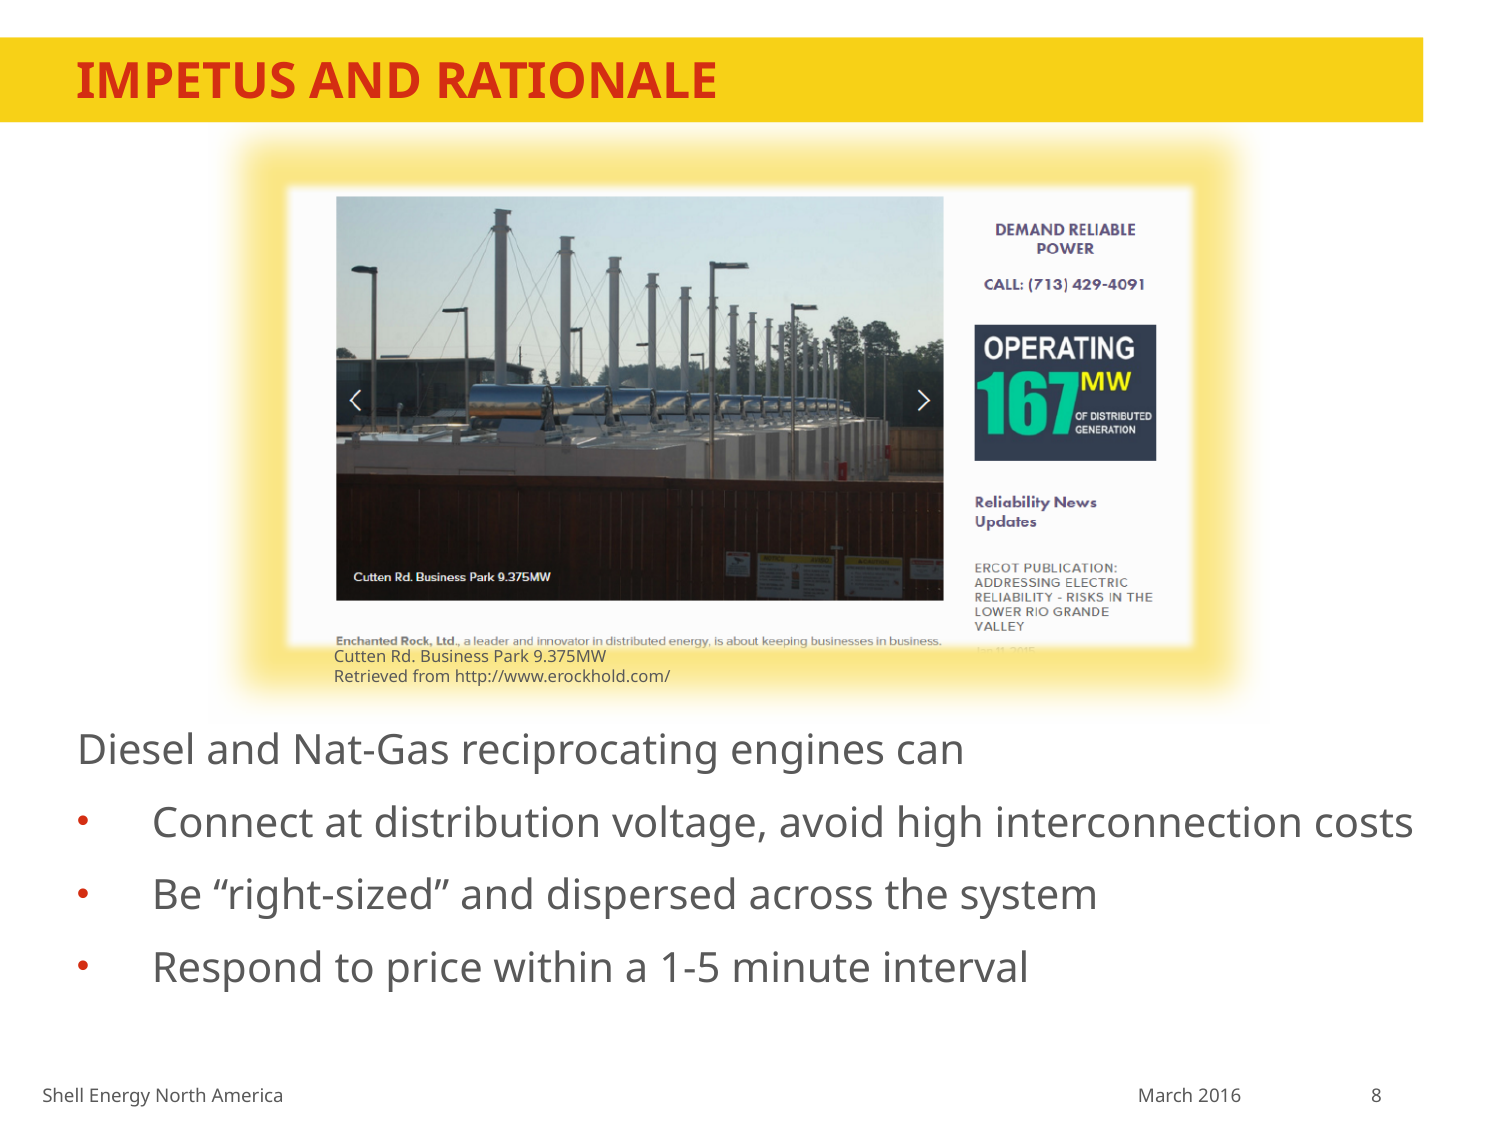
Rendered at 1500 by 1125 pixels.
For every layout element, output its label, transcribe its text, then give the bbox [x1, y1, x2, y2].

text_box Cutten Rd. Business Park 9.375MW Retrieved from http://www.erockhold.com/ [333, 663, 657, 673]
list Diesel and Nat-Gas reciprocating engines can Connect at distribution voltage, avoid high interconnection costs Be “right-sized” and dispersed across the system Respond to price within a 1-5 minute interval [76, 214, 1424, 1048]
title Impetus and Rationale [76, 48, 1412, 118]
text_box Shell Energy North America March 2016 8 [42, 1080, 1461, 1124]
picture [279, 177, 1200, 654]
